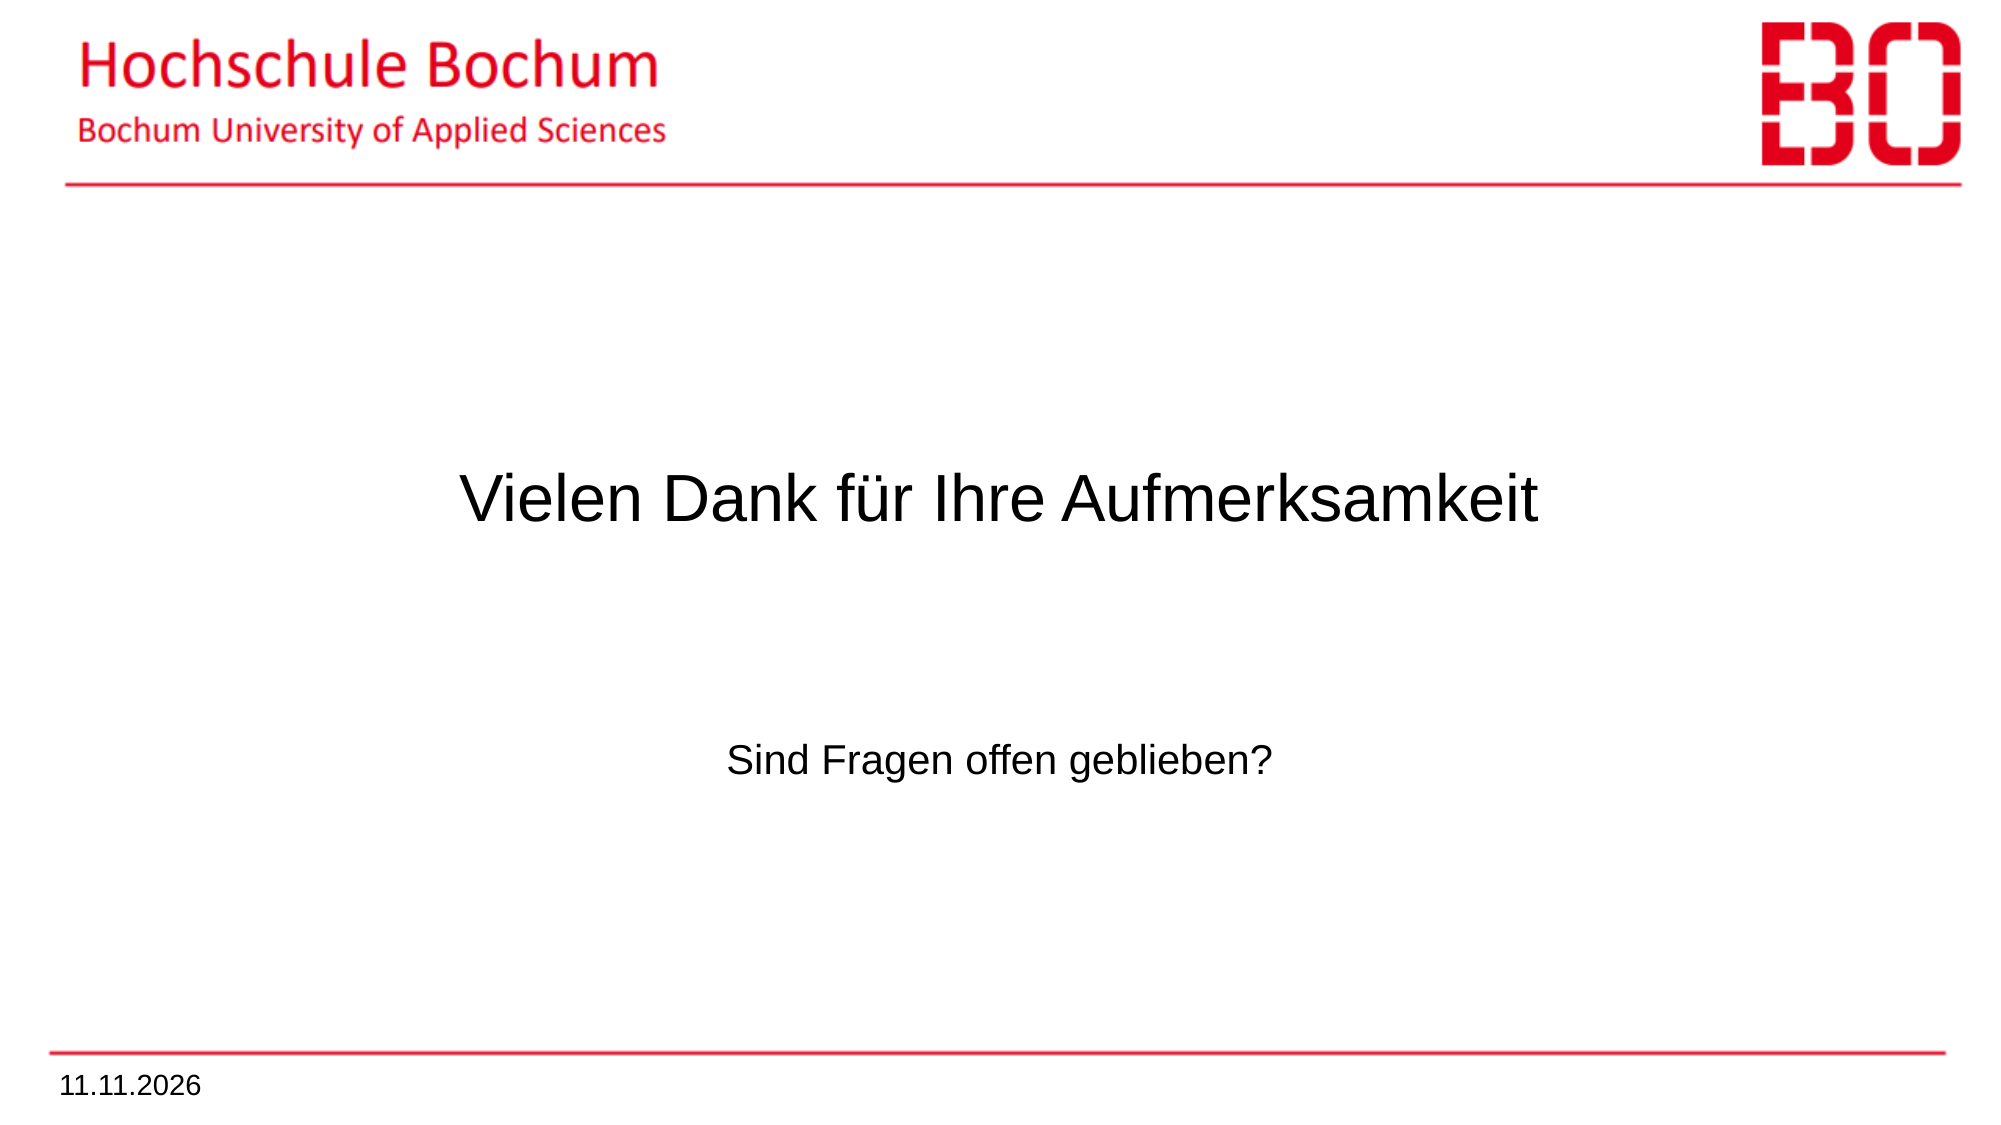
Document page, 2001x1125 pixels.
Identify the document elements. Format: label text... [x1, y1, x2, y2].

text_box Sind Fragen offen geblieben? [549, 725, 1451, 791]
picture [44, 1041, 1956, 1059]
text_box Vielen Dank für Ihre Aufmerksamkeit [306, 447, 1694, 543]
text_box 09.05.2023 [44, 1059, 228, 1109]
picture [27, 0, 2000, 197]
